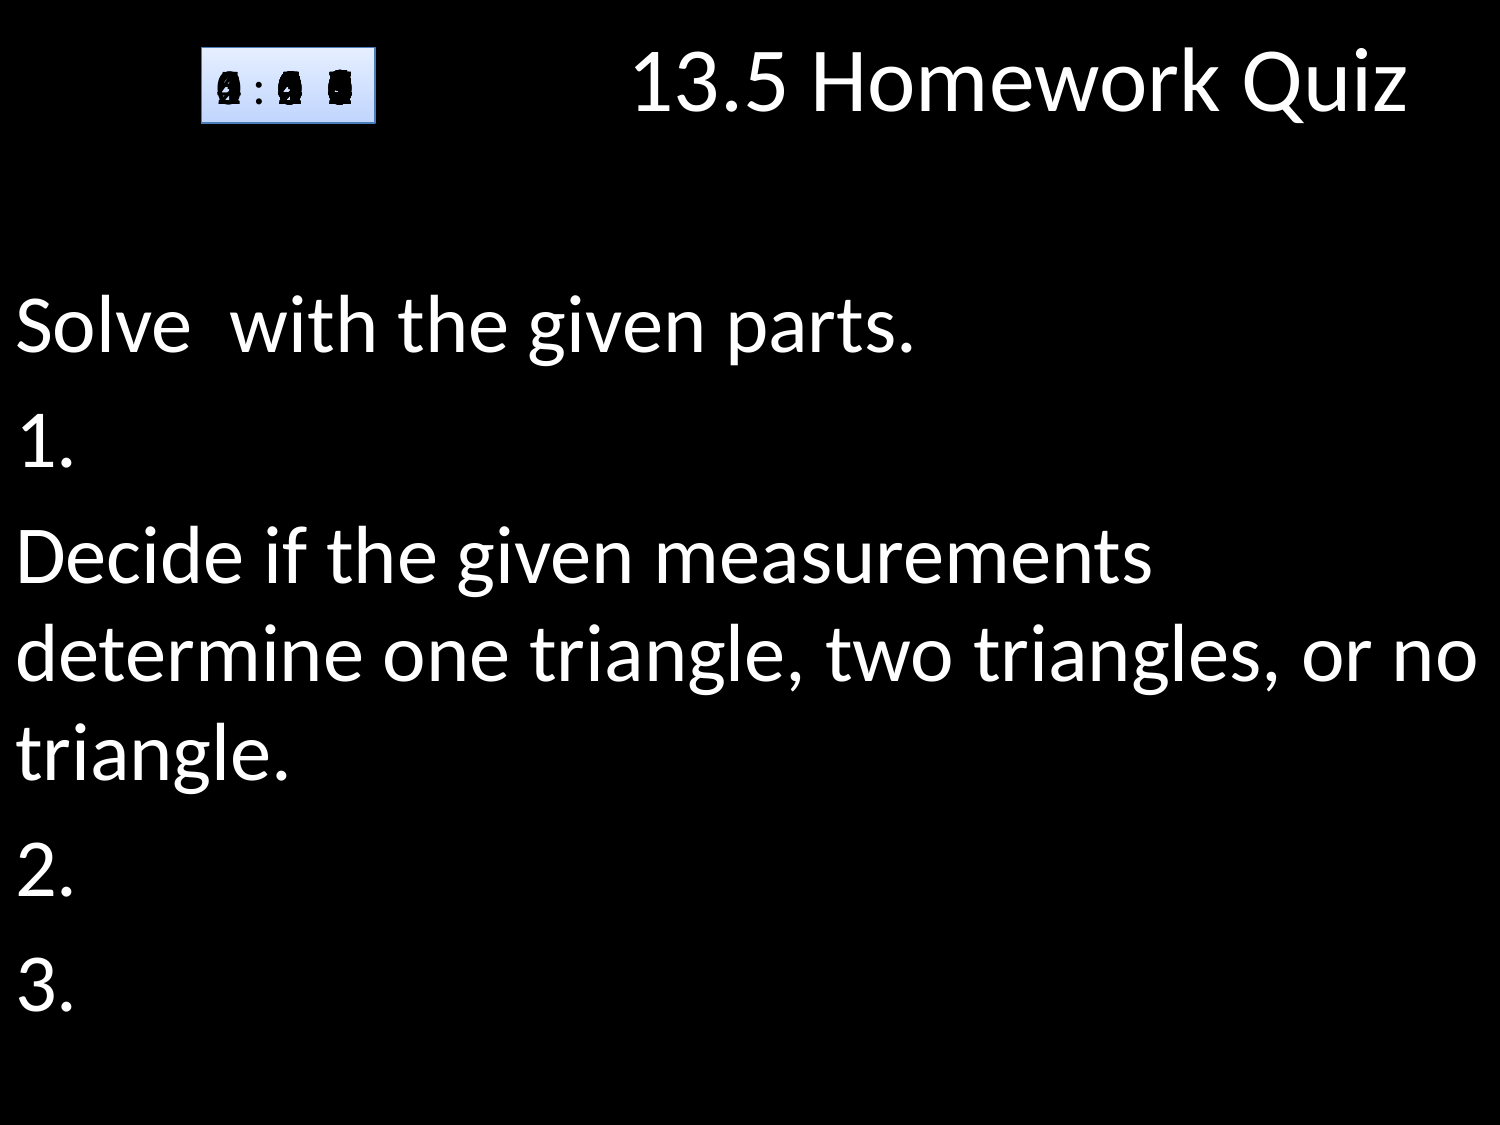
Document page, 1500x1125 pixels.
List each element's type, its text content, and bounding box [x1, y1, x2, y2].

text_box [201, 47, 376, 124]
text_box 0 [262, 47, 312, 123]
text_box 9 [312, 47, 363, 123]
text_box : [252, 47, 262, 123]
text_box 0 [201, 47, 252, 123]
title 13.5 Homework Quiz [75, 0, 1425, 150]
